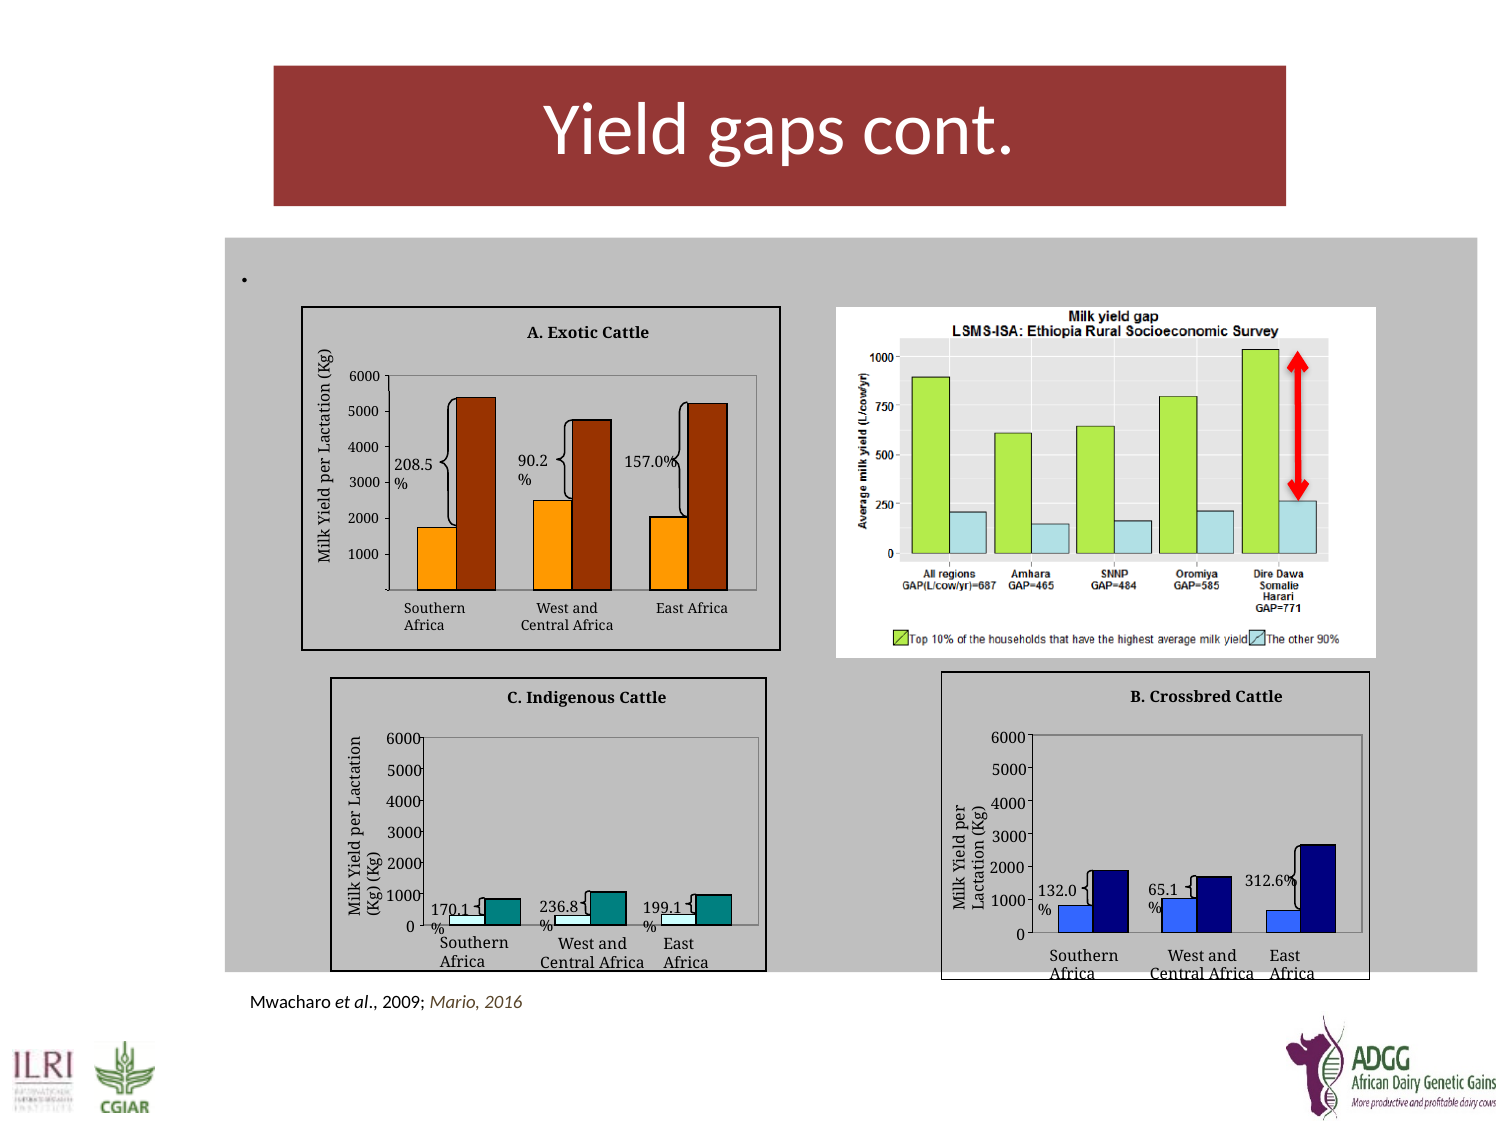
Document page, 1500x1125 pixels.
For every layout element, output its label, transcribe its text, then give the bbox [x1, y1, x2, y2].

text_box Mwacharo et al., 2009; Mario, 2016 [234, 981, 550, 1020]
text_box . [224, 237, 1478, 973]
title Yield gaps cont. [273, 65, 1287, 207]
picture [94, 1041, 155, 1113]
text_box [330, 677, 781, 972]
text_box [941, 666, 1371, 980]
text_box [301, 301, 781, 668]
picture [12, 1049, 74, 1113]
picture [1285, 1010, 1496, 1121]
picture [836, 306, 1376, 658]
